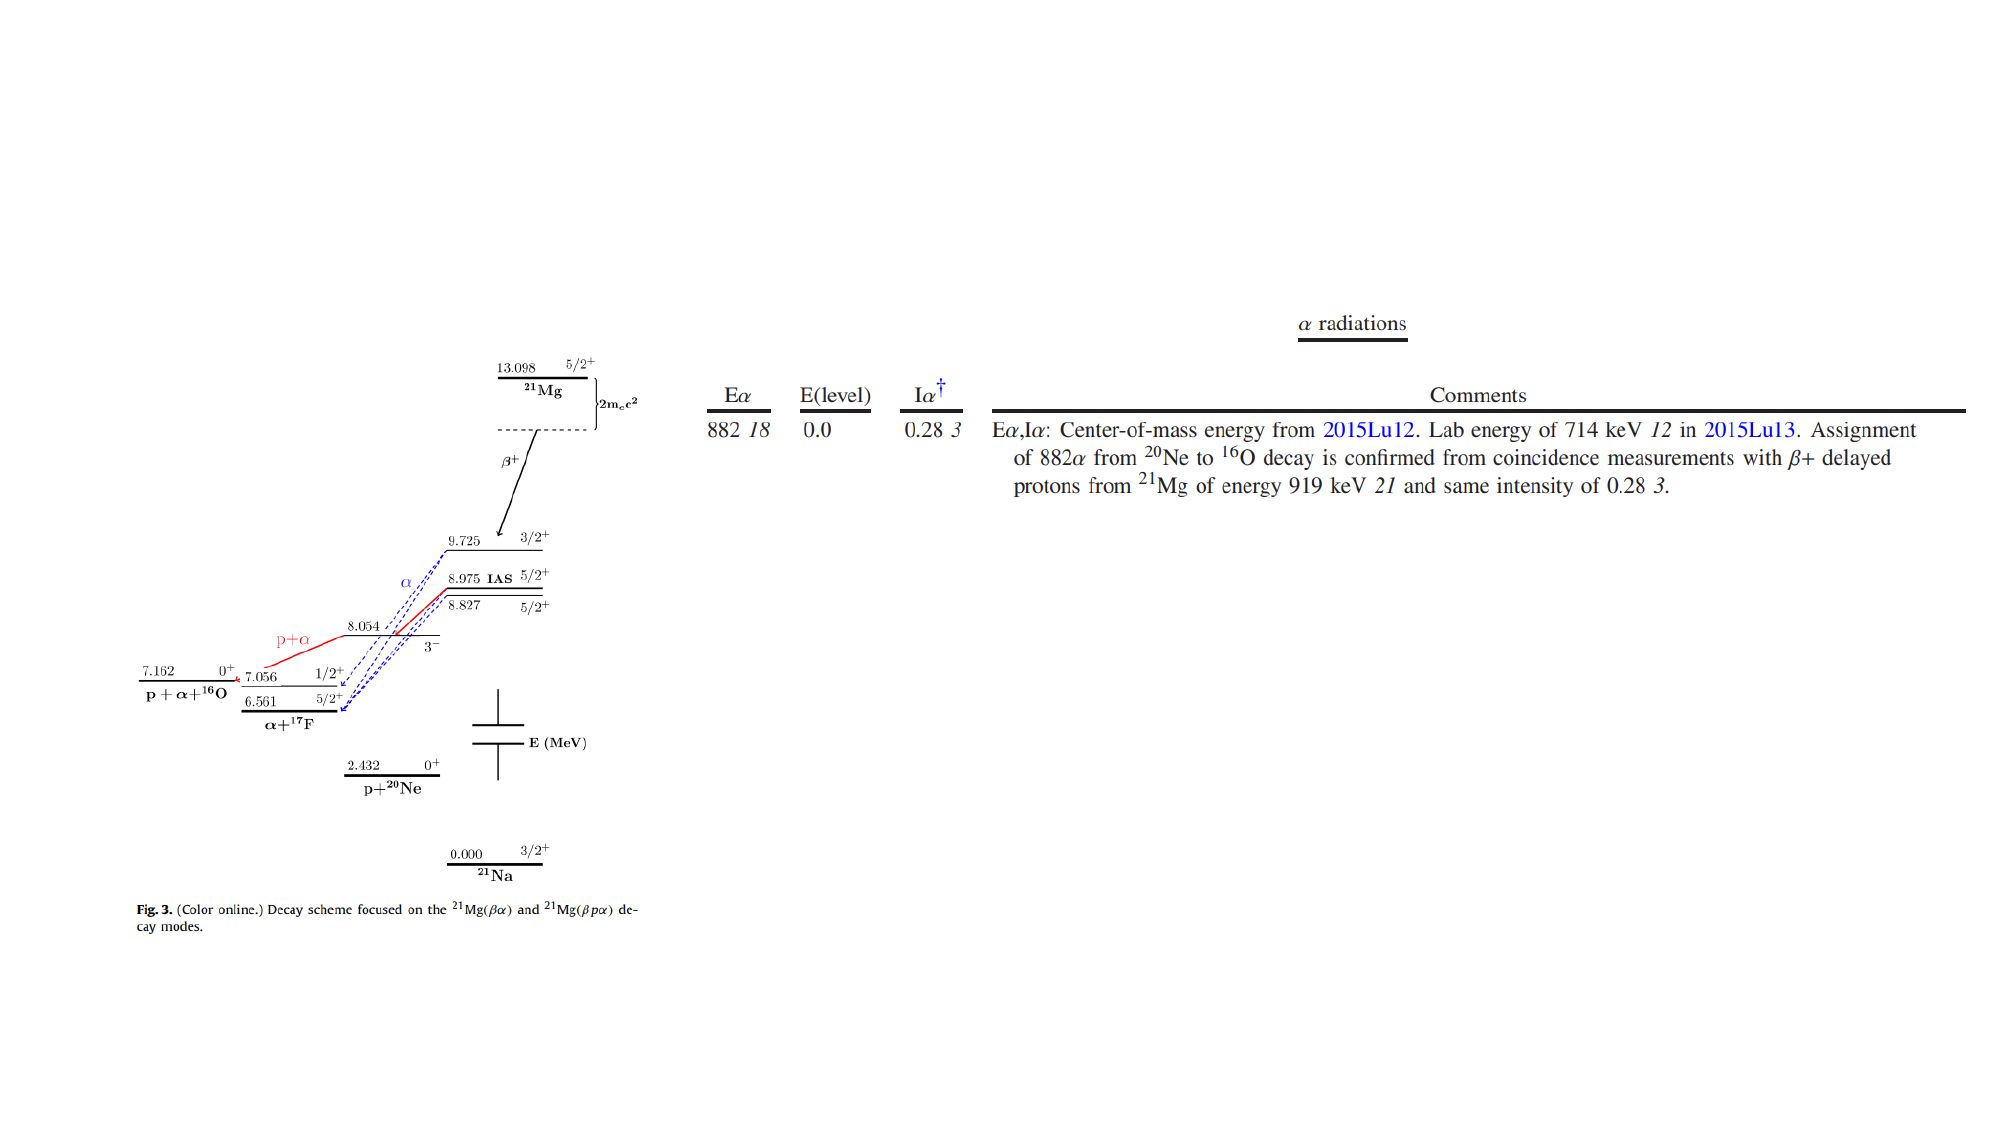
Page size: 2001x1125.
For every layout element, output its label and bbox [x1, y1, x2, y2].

list [103, 336, 673, 953]
picture [672, 277, 1974, 520]
